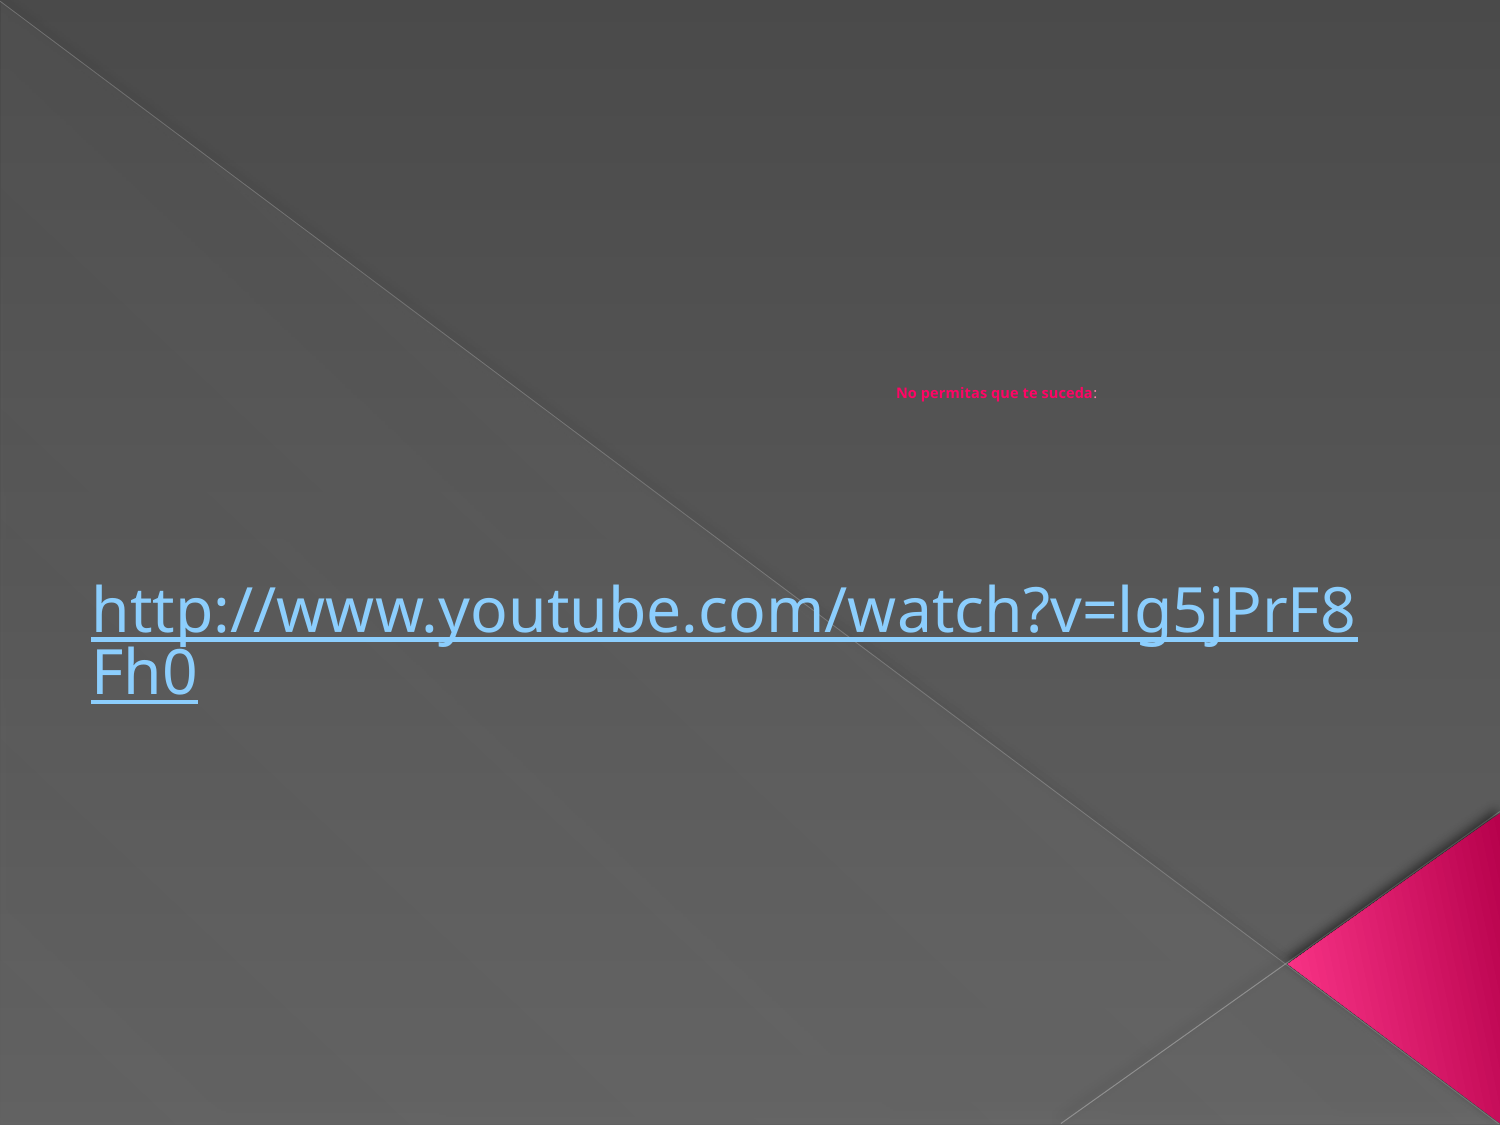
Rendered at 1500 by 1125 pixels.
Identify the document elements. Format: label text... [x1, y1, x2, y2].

subtitle http://www.youtube.com/watch?v=lg5jPrF8Fh0 [76, 562, 1400, 756]
title No permitas que te suceda: [194, 302, 1116, 410]
